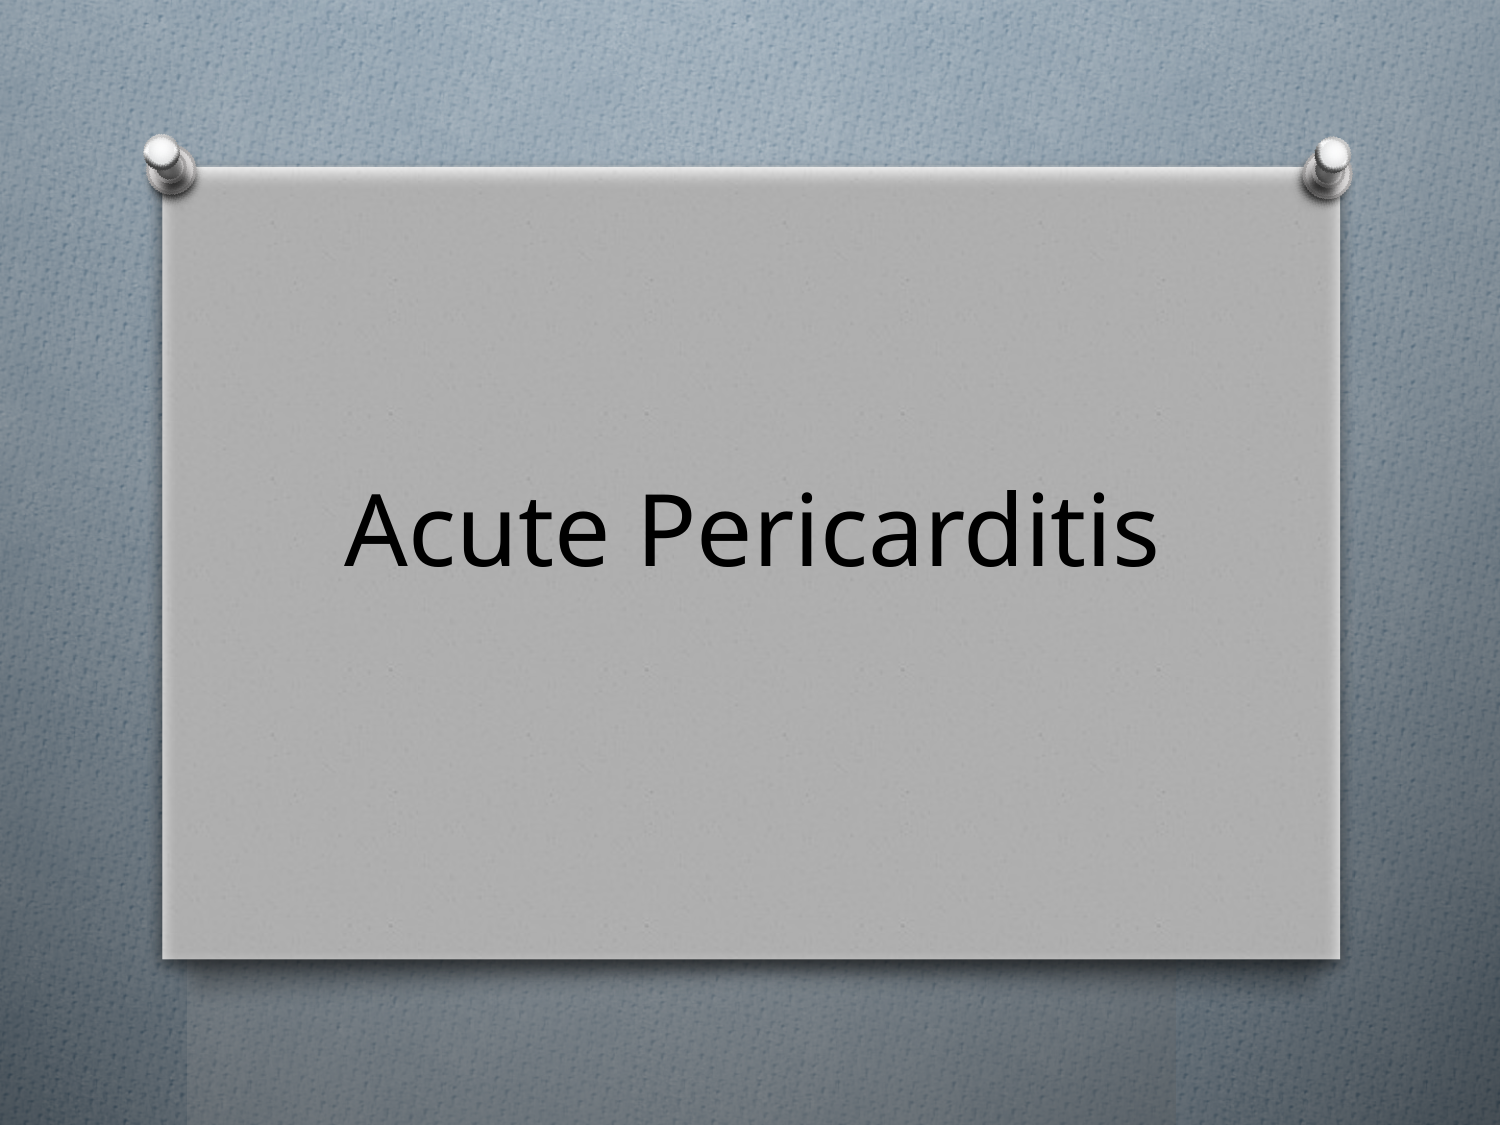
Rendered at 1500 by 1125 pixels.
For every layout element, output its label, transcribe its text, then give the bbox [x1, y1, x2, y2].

picture [112, 100, 235, 224]
title Acute Pericarditis [283, 294, 1223, 595]
picture [1274, 109, 1396, 230]
